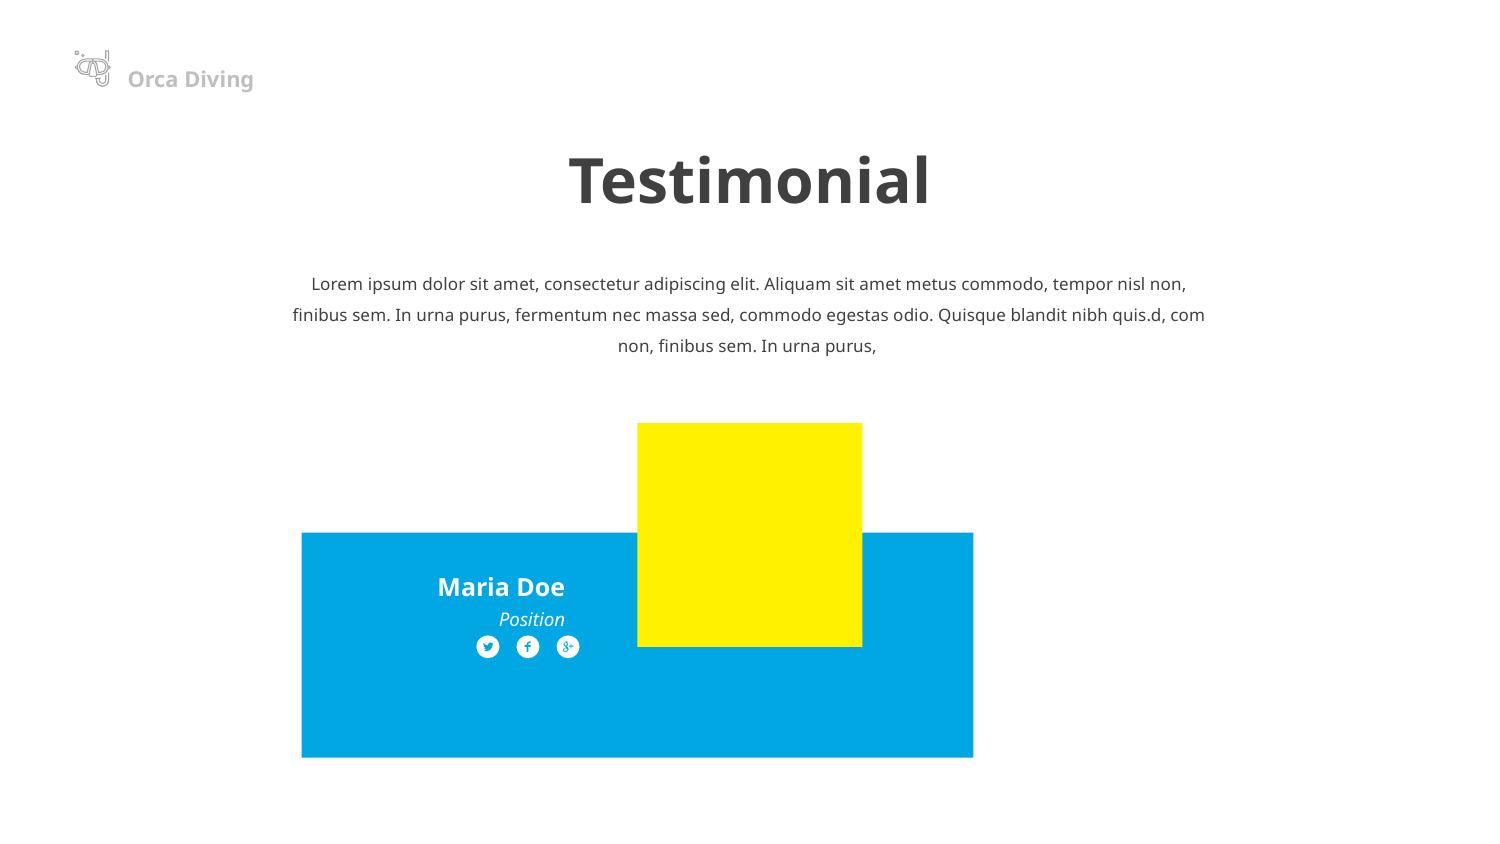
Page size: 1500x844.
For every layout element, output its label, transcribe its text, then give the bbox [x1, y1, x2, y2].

text_box Testimonial [405, 133, 1095, 224]
text_box Lorem ipsum dolor sit amet, consectetur adipiscing elit. Aliquam sit amet metus commodo, tempor nisl non, finibus sem. In urna purus, fermentum nec massa sed, commodo egestas odio. Quisque blandit nibh quis.d, com non, finibus sem. In urna purus, [276, 256, 1224, 364]
text_box Maria Doe [405, 549, 580, 610]
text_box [74, 50, 324, 99]
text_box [476, 635, 580, 659]
picture [637, 422, 863, 646]
text_box Position [405, 610, 580, 638]
